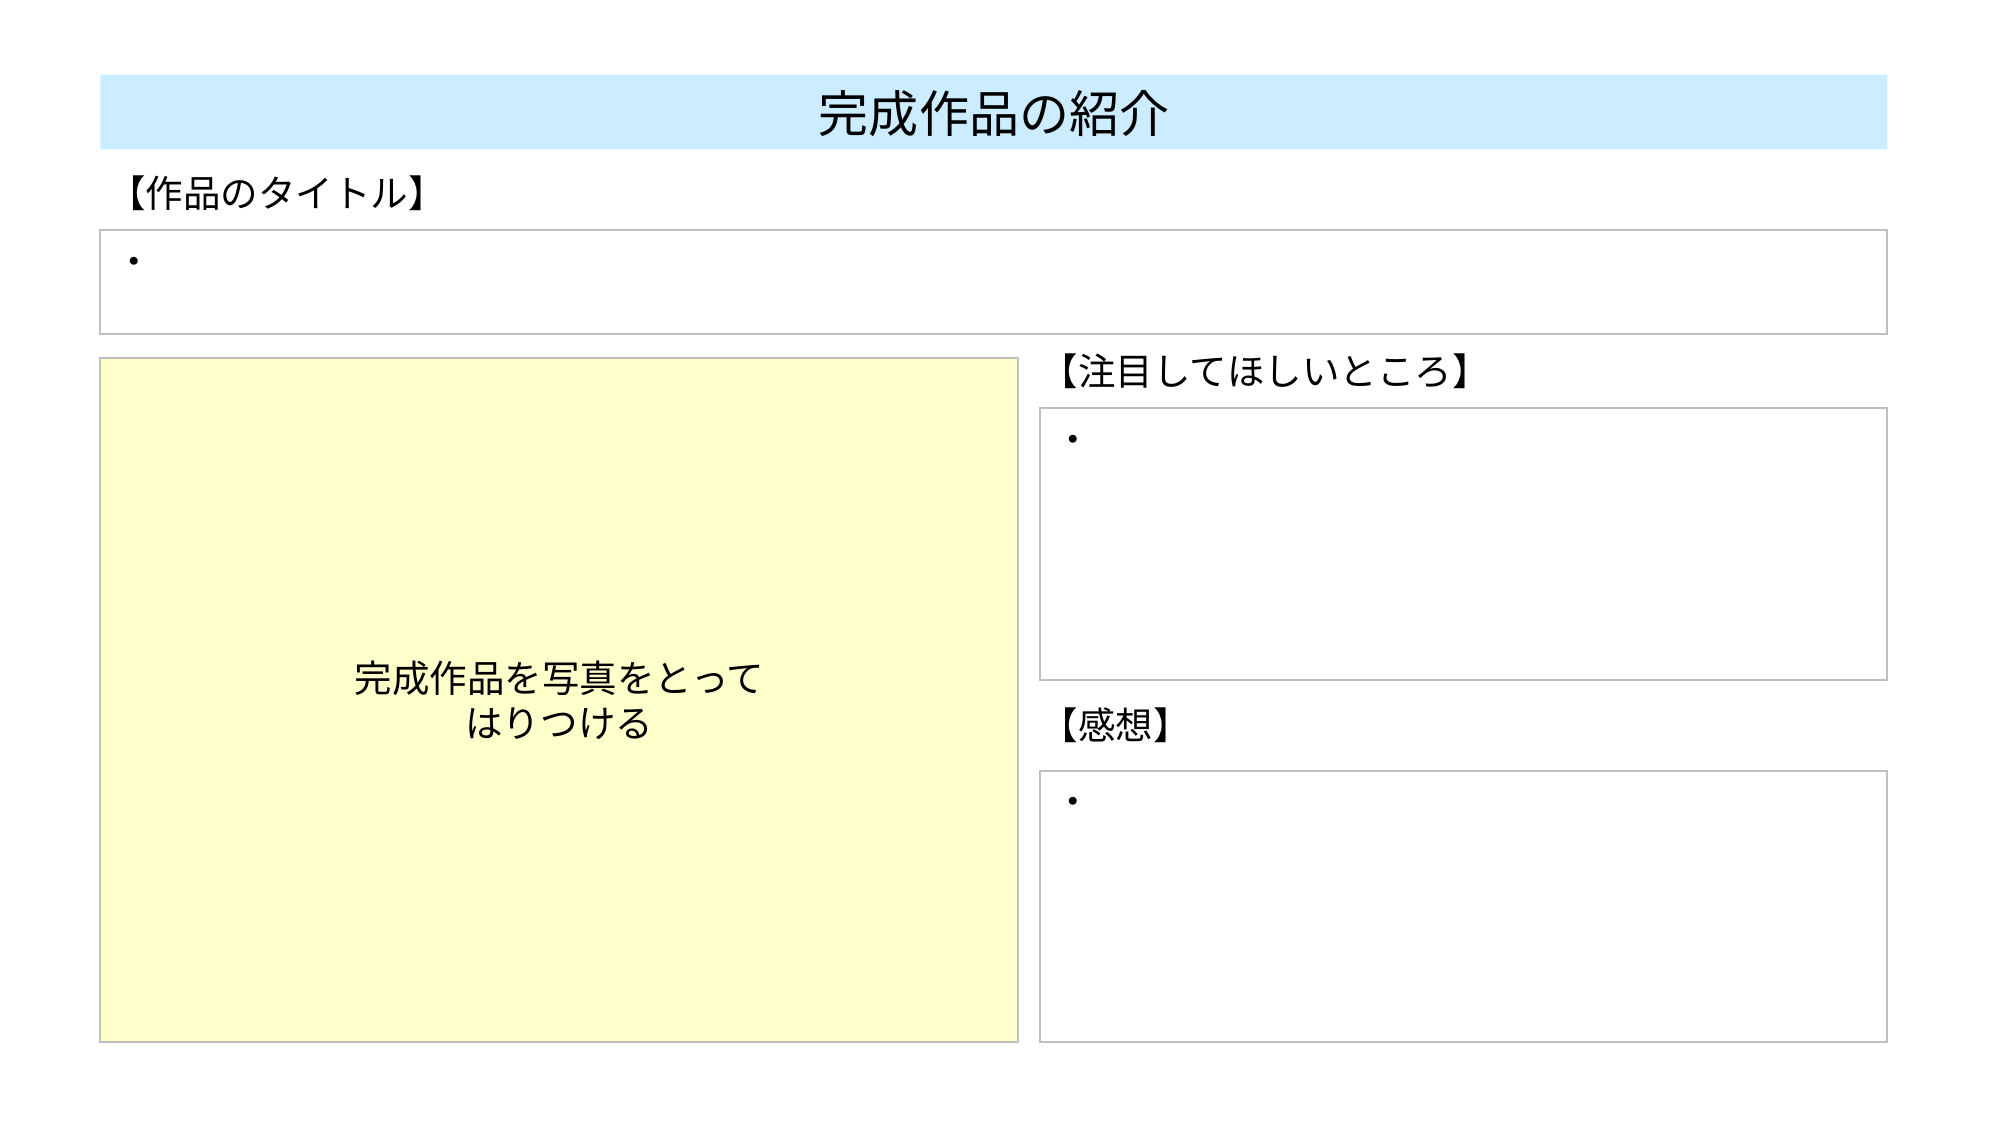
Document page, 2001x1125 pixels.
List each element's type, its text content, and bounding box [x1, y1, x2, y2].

text_box 完成作品の紹介 [100, 74, 1888, 150]
text_box 【注目してほしいところ】 [1025, 340, 1874, 401]
text_box 【作品のタイトル】 [93, 162, 942, 223]
text_box ・ [1039, 770, 1888, 1043]
text_box 【感想】 [1025, 694, 1874, 755]
text_box ・ [99, 229, 1888, 335]
text_box ・ [1039, 407, 1888, 681]
text_box 完成作品を写真をとって はりつける [99, 357, 1019, 1043]
